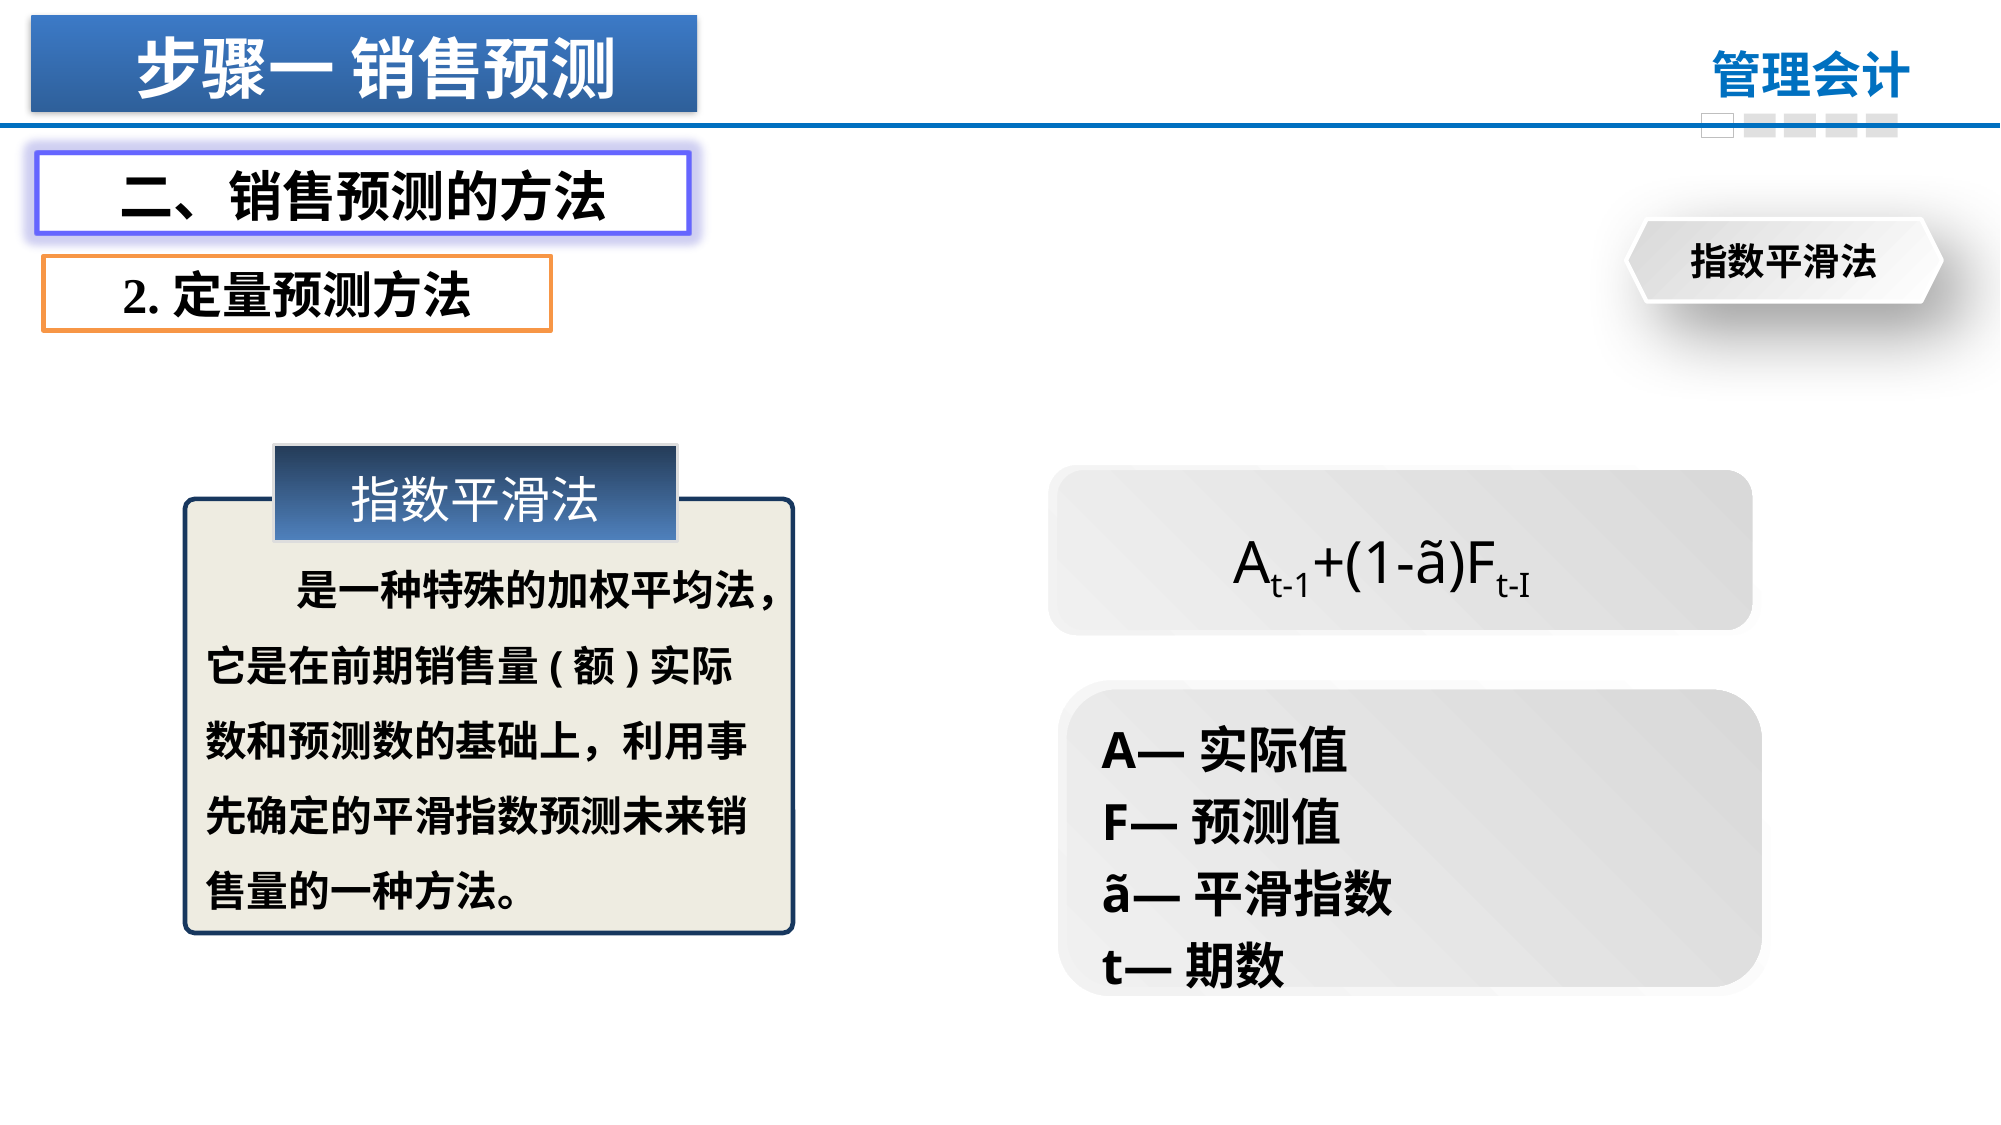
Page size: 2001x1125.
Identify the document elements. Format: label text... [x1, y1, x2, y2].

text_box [31, 14, 698, 117]
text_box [7, 125, 719, 261]
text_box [1057, 680, 1771, 1015]
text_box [1048, 465, 1762, 646]
text_box 指数平滑法 [1624, 216, 1944, 304]
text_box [184, 444, 794, 934]
text_box 2.定量预测方法 [41, 269, 553, 333]
